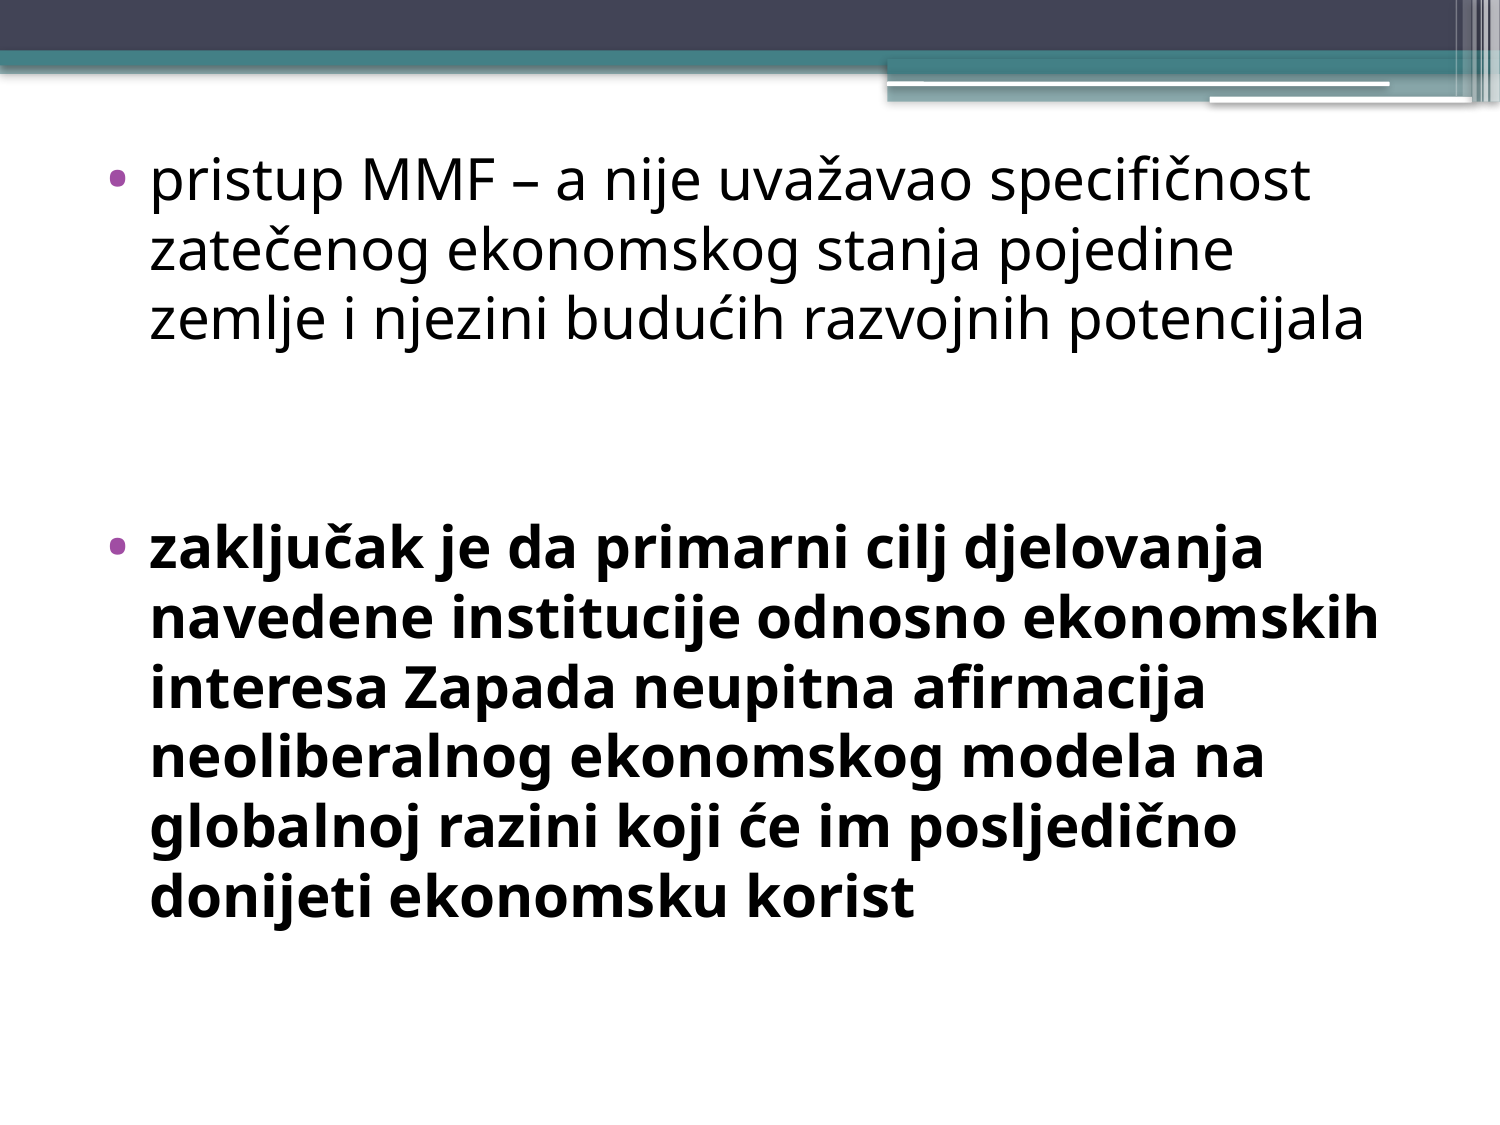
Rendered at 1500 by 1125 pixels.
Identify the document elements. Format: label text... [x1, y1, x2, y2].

list pristup MMF – a nije uvažavao specifičnost zatečenog ekonomskog stanja pojedine zemlje i njezini budućih razvojnih potencijala zaključak je da primarni cilj djelovanja navedene institucije odnosno ekonomskih interesa Zapada neupitna afirmacija neoliberalnog ekonomskog modela na globalnoj razini koji će im posljedično donijeti ekonomsku korist [75, 58, 1425, 1005]
